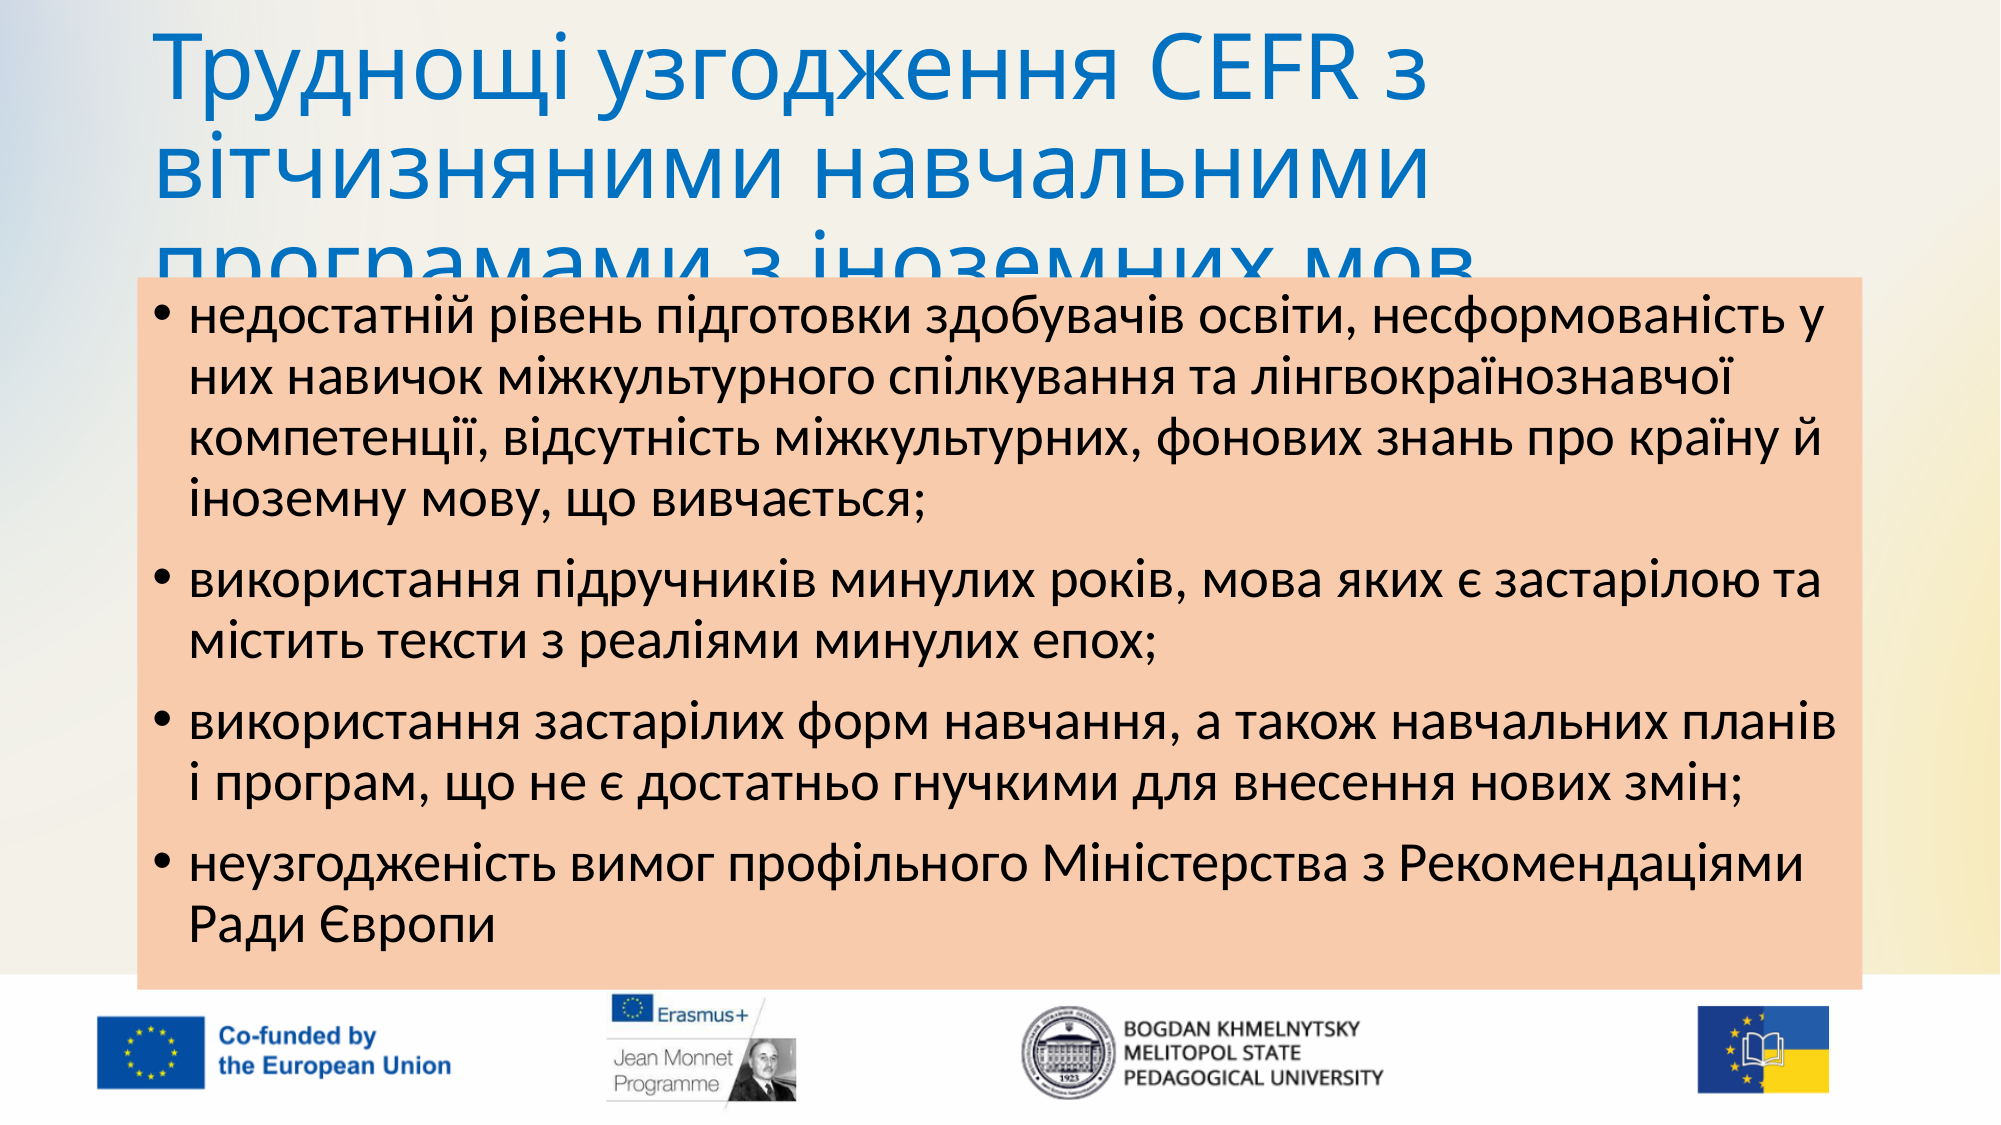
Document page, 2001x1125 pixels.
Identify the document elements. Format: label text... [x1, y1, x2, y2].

title Труднощі узгодження CEFR з вітчизняними навчальними програмами з іноземних мов [137, 59, 1863, 277]
picture [0, 0, 2001, 1125]
list недостатній рівень підготовки здобувачів освіти, несформованість у них навичок міжкультурного спілкування та лінгвокраїнознавчої компетенції, відсутність міжкультурних, фонових знань про країну й іноземну мову, що вивчається; використання підручників минулих років, мова яких є застарілою та містить тексти з реаліями минулих епох; використання застарілих форм навчання, а також навчальних планів і програм, що не є достатньо гнучкими для внесення нових змін; неузгодженість вимог профільного Міністерства з Рекомендаціями Ради Європи [137, 277, 1863, 990]
